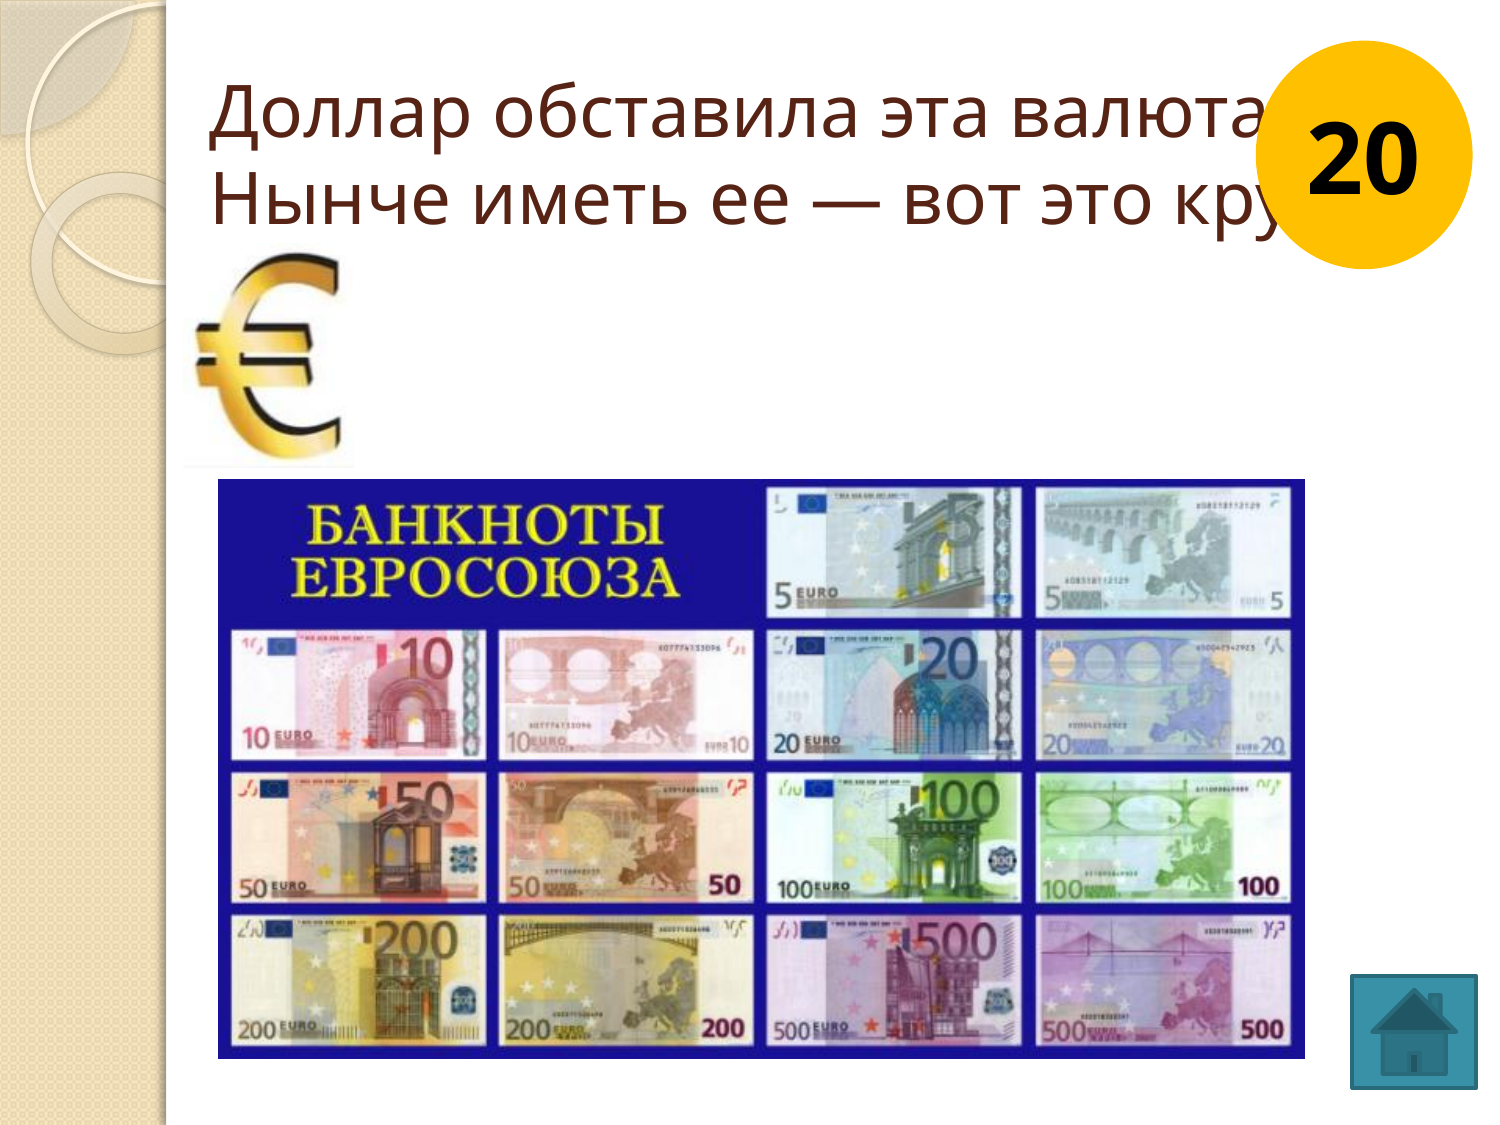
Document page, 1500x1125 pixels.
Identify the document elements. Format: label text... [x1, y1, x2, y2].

picture [182, 243, 354, 469]
title Доллар обставила эта валюта. Нынче иметь ее — вот это круто! [194, 45, 1425, 468]
text_box 20 [1255, 40, 1473, 270]
text_box [1350, 974, 1478, 1090]
picture [218, 479, 1306, 1059]
